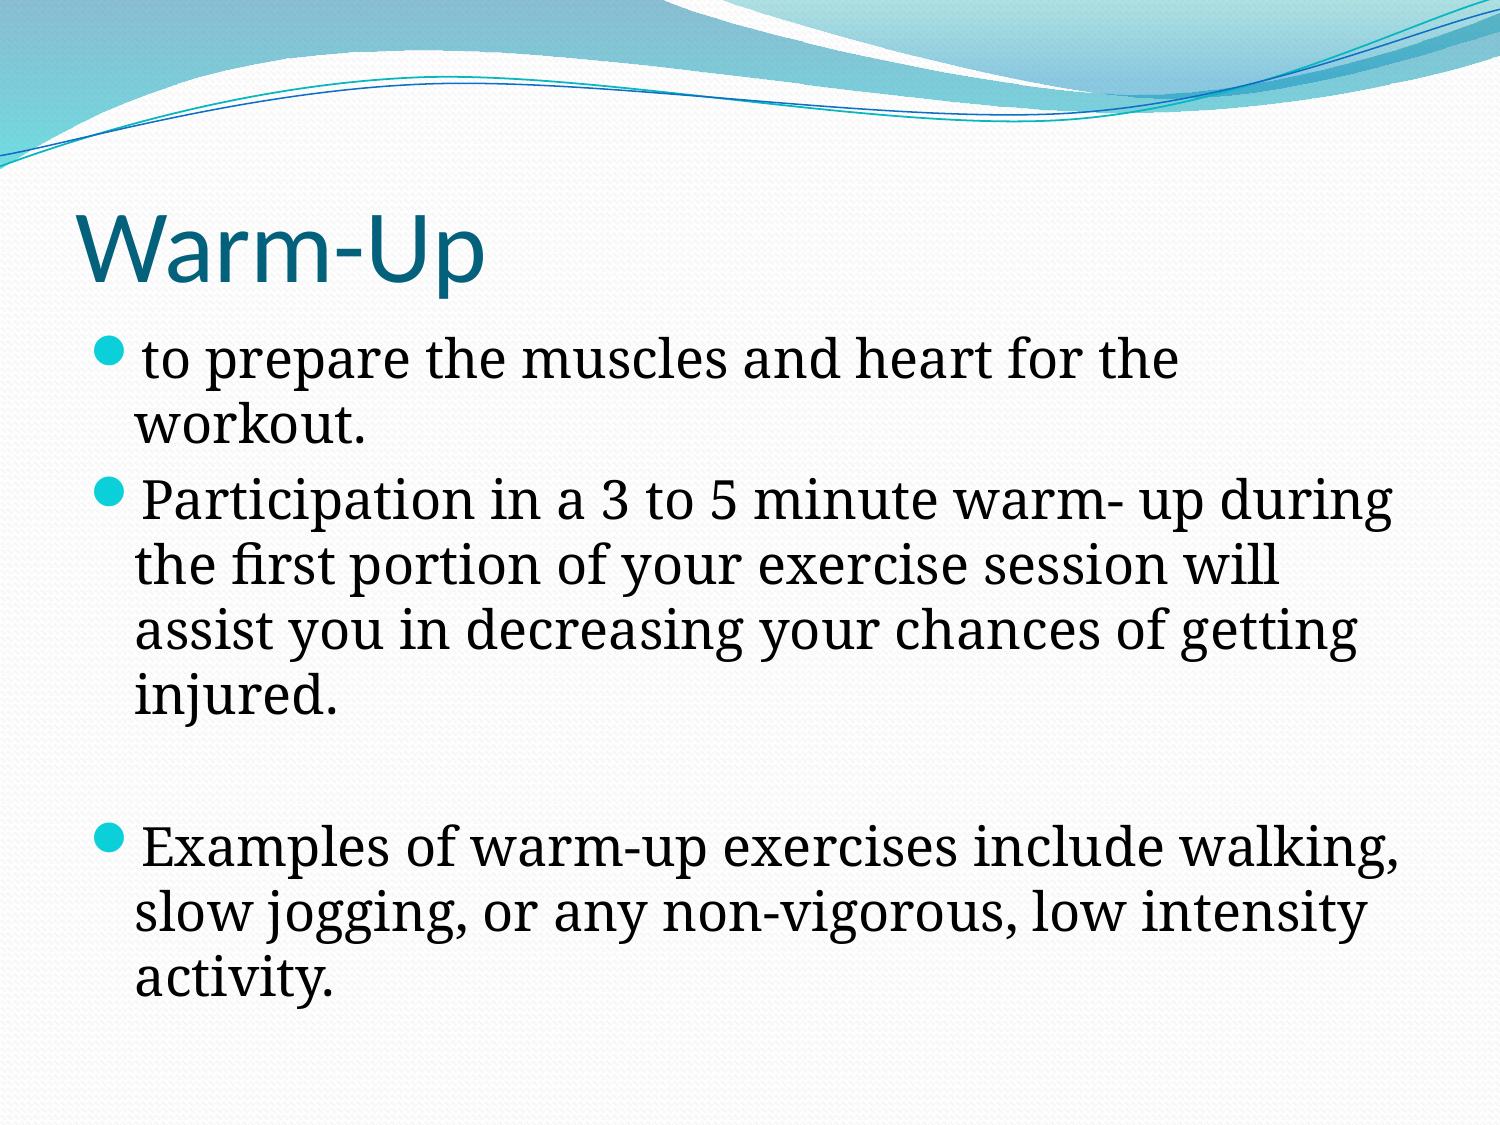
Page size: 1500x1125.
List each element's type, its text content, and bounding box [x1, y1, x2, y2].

title Warm-Up [75, 115, 1425, 303]
list to prepare the muscles and heart for the workout. Participation in a 3 to 5 minute warm- up during the first portion of your exercise session will assist you in decreasing your chances of getting injured. Examples of warm-up exercises include walking, slow jogging, or any non-vigorous, low intensity activity. [75, 317, 1425, 1038]
